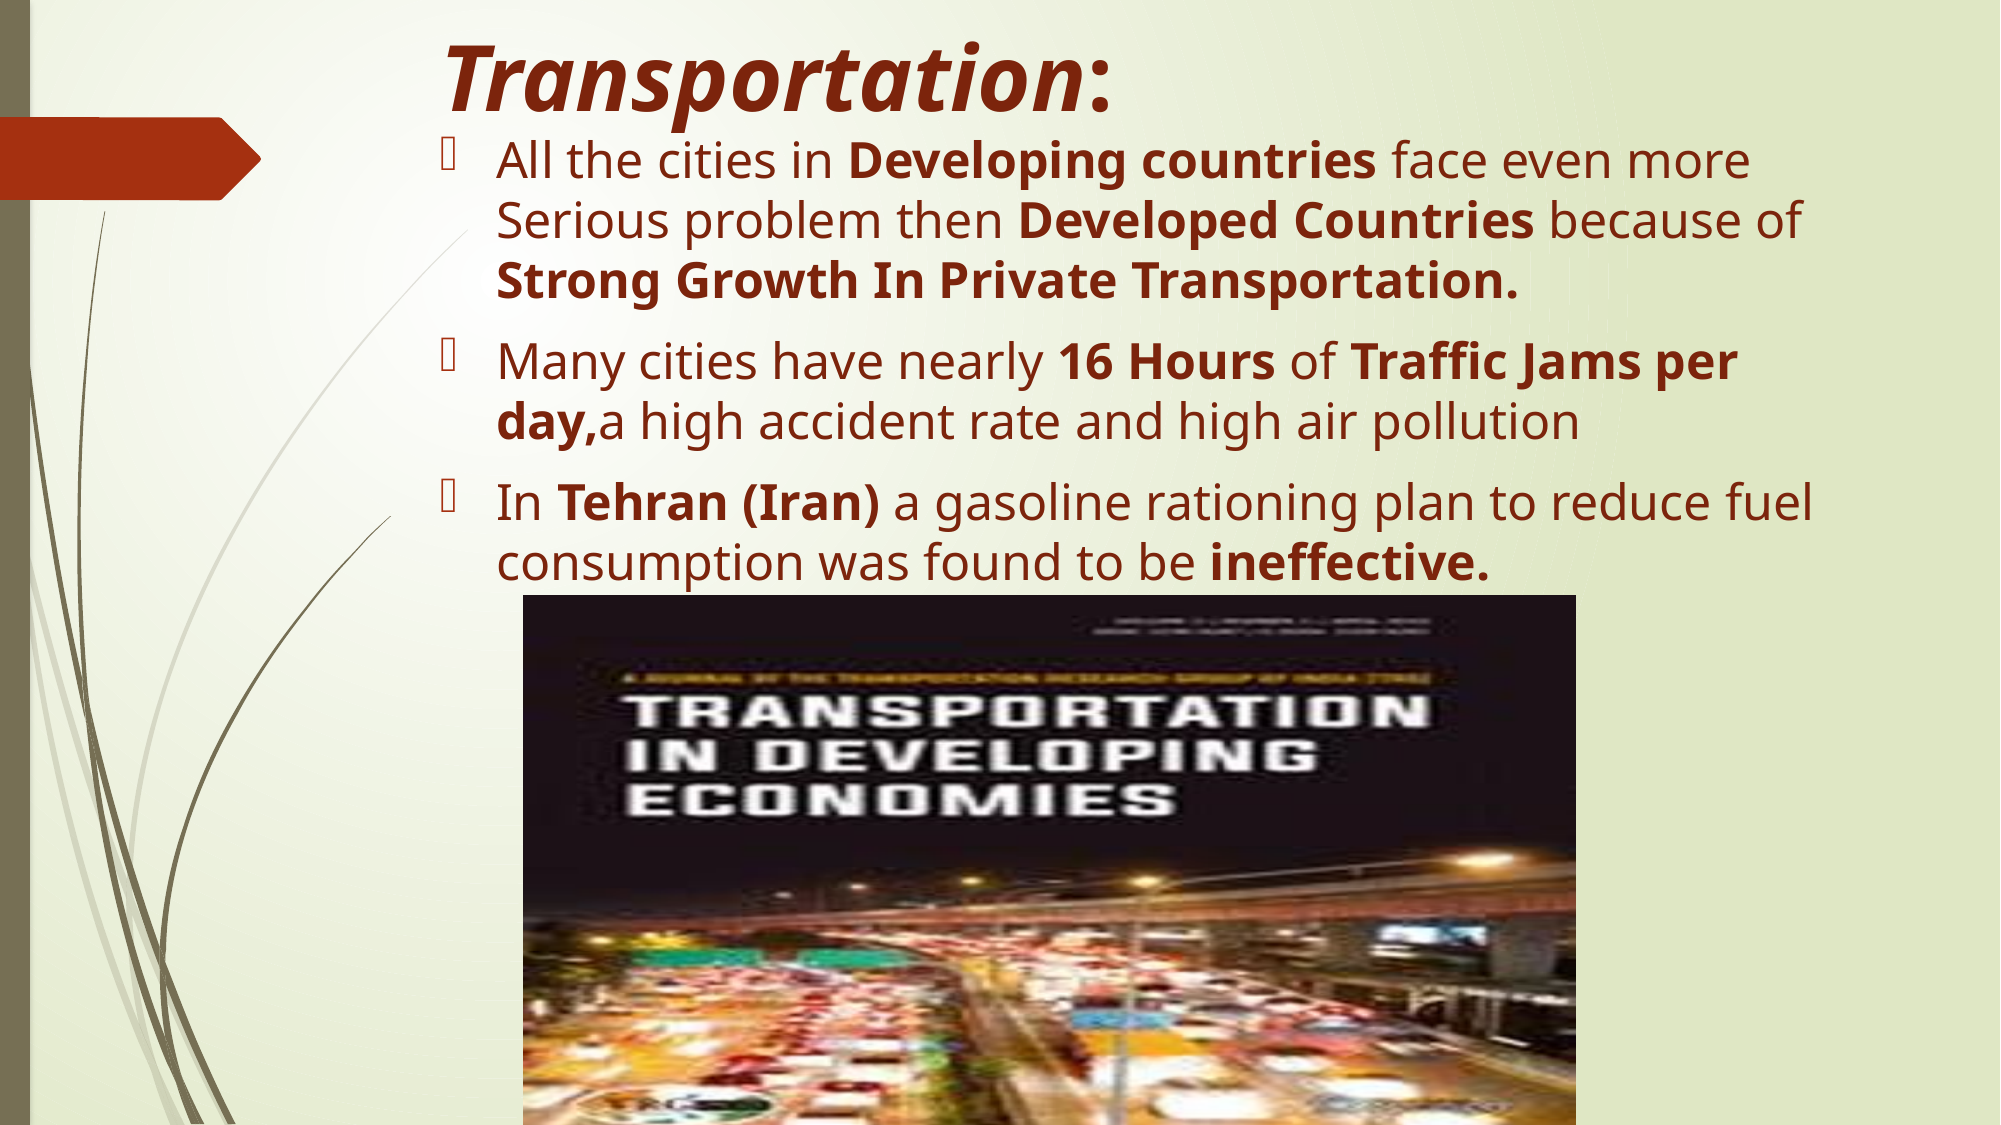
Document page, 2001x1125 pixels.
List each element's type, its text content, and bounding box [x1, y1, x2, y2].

list All the cities in Developing countries face even more Serious problem then Developed Countries because of Strong Growth In Private Transportation. Many cities have nearly 16 Hours of Traffic Jams per day,a high accident rate and high air pollution In Tehran (Iran) a gasoline rationing plan to reduce fuel consumption was found to be ineffective. [424, 121, 1888, 803]
picture [523, 595, 1576, 1125]
title Transportation: [425, 11, 1888, 121]
